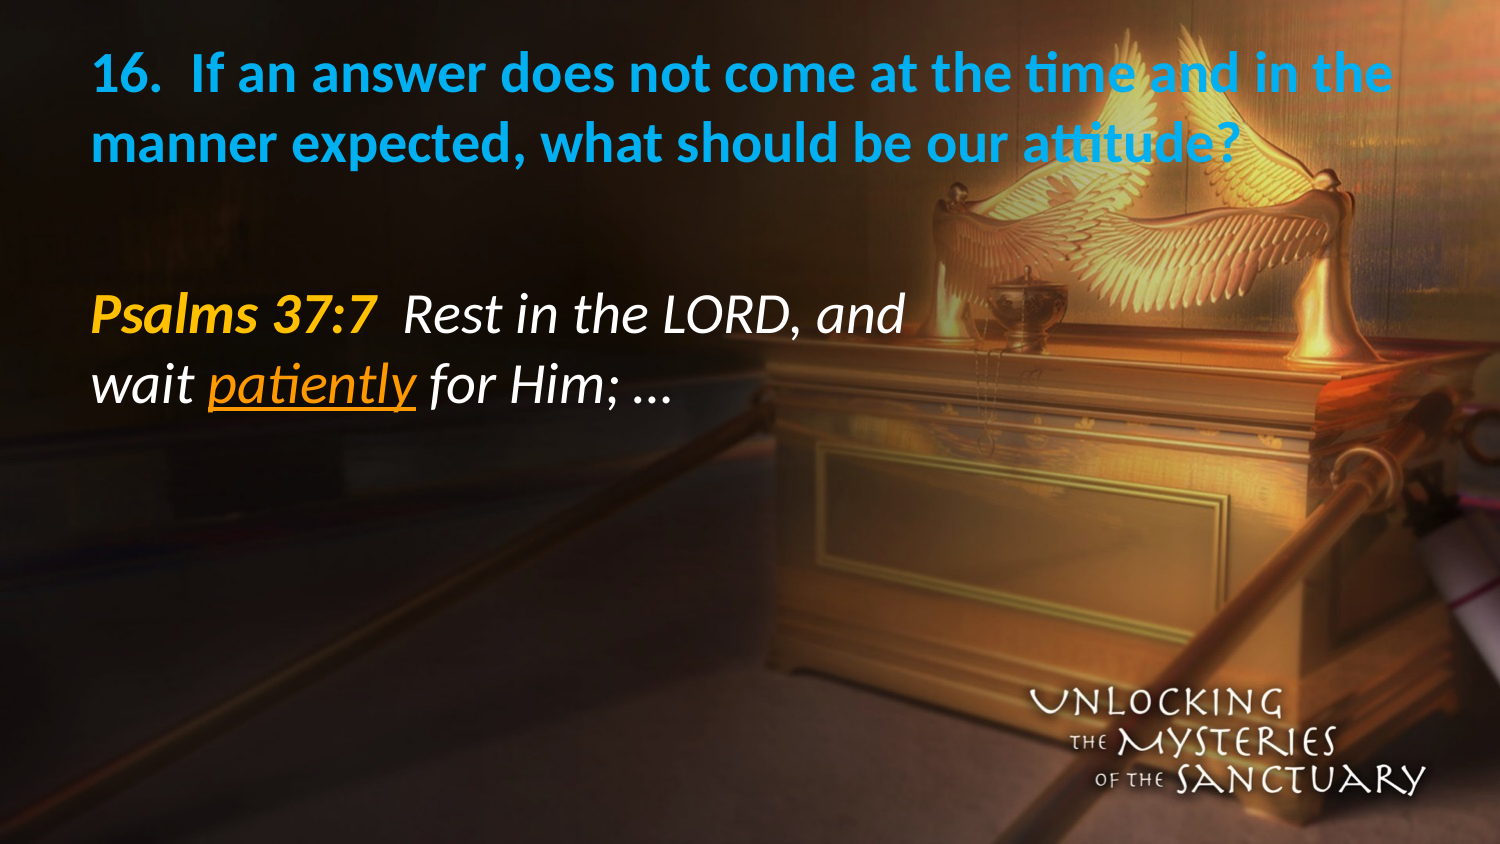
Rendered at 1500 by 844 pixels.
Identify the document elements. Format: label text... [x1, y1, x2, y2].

picture [0, 0, 1500, 844]
title 16. If an answer does not come at the time and in the manner expected, what should be our attitude? [75, 33, 1425, 175]
list Psalms 37:7 Rest in the LORD, and wait patiently for Him; … [75, 267, 946, 754]
